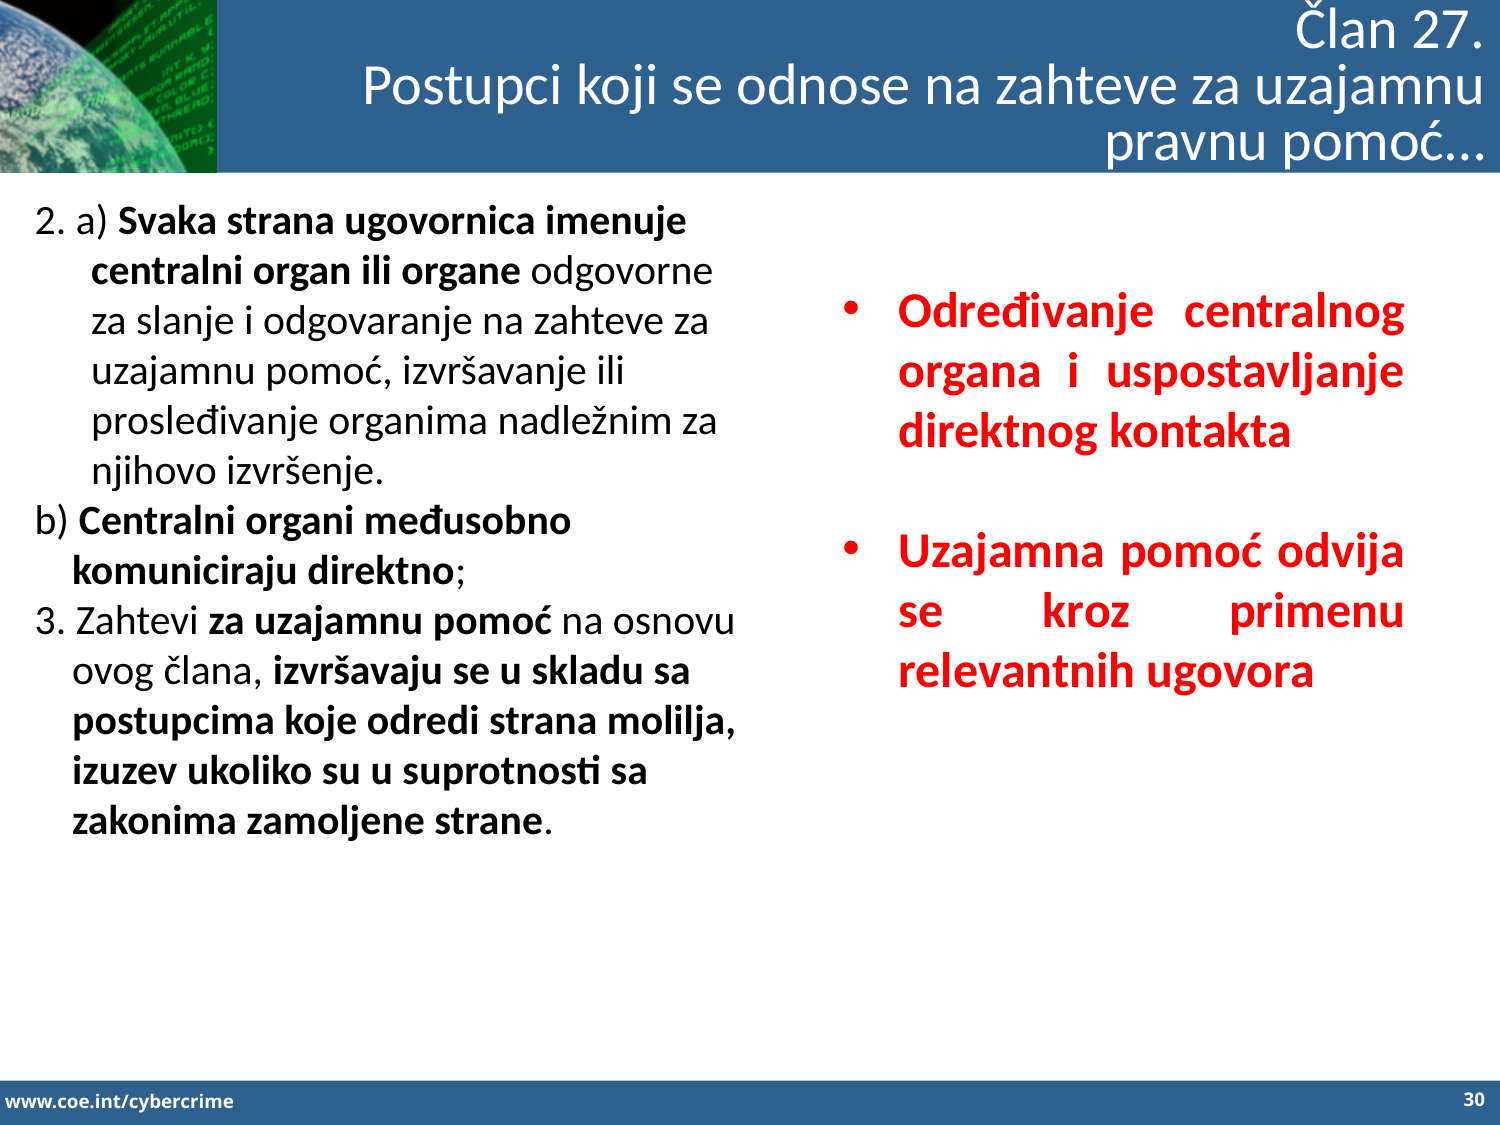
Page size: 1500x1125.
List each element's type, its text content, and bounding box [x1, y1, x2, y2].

text_box Član 27. Postupci koji se odnose na zahteve za uzajamnu pravnu pomoć… [274, 11, 1500, 164]
text_box 2. a) Svaka strana ugovornica imenuje centralni organ ili organe odgovorne za slanje i odgovaranje na zahteve za uzajamnu pomoć, izvršavanje ili prosleđivanje organima nadležnim za njihovo izvršenje. b) Centralni organi međusobno komuniciraju direktno; 3. Zahtevi za uzajamnu pomoć na osnovu ovog člana, izvršavaju se u skladu sa postupcima koje odredi strana molilja, izuzev ukoliko su u suprotnosti sa zakonima zamoljene strane. [19, 185, 770, 851]
text_box Određivanje centralnog organa i uspostavljanje direktnog kontakta Uzajamna pomoć odvija se kroz primenu relevantnih ugovora [827, 270, 1421, 765]
slide_number 30 [1149, 1079, 1500, 1125]
picture [0, 1, 217, 173]
